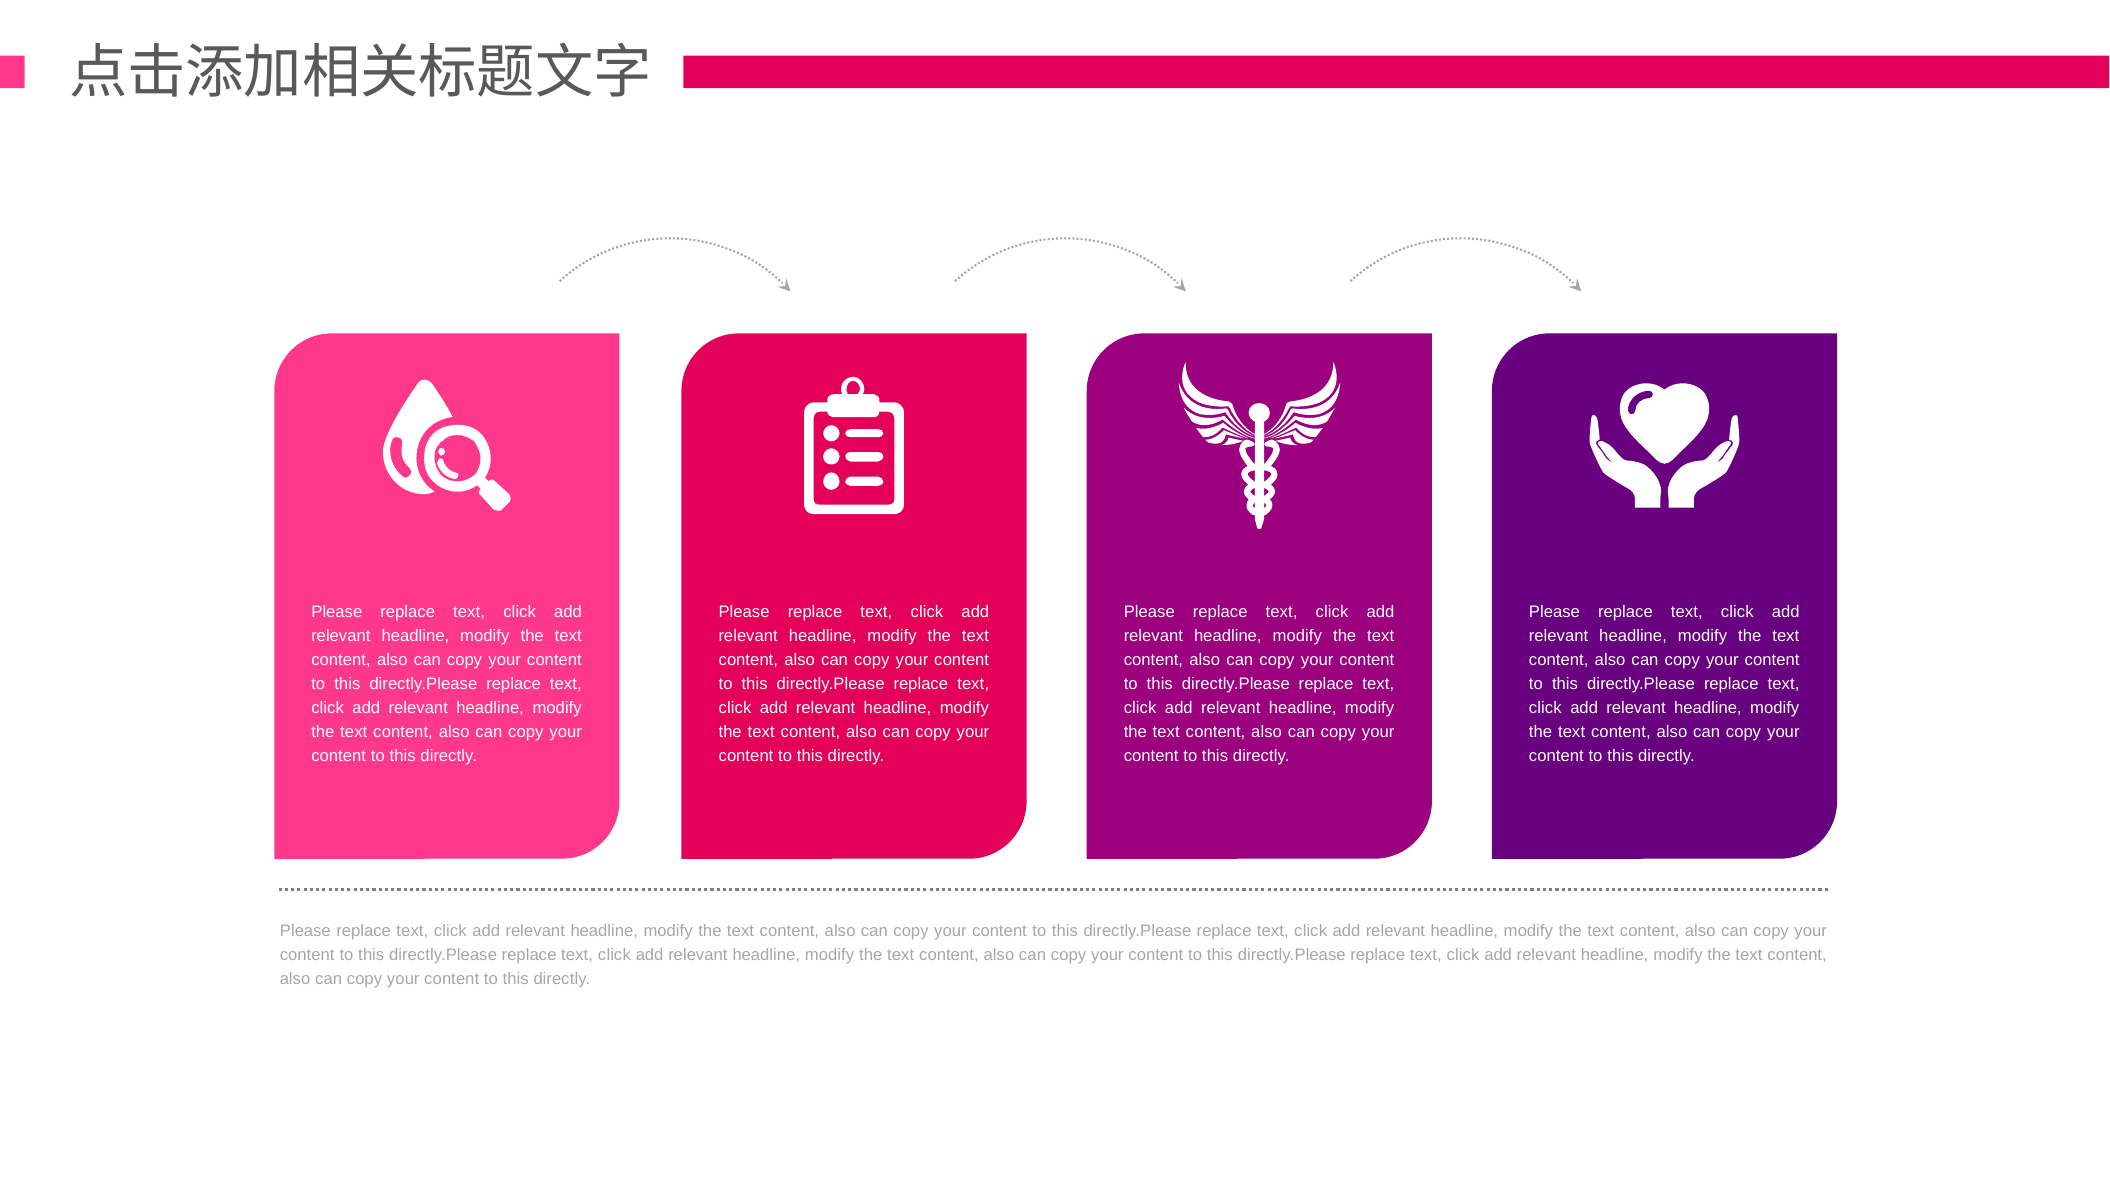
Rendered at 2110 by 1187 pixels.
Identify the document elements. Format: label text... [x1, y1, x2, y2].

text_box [382, 379, 511, 512]
text_box Please replace text, click add relevant headline, modify the text content, also can copy your content to this directly.Please replace text, click add relevant headline, modify the text content, also can copy your content to this directly.Please replace text, click add relevant headline, modify the text content, also can copy your content to this directly.Please replace text, click add relevant headline, modify the text content, also can copy your content to this directly. [279, 916, 1830, 989]
text_box [954, 237, 1186, 402]
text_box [804, 376, 904, 515]
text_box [1171, 361, 1347, 529]
text_box [273, 332, 621, 860]
text_box Please replace text, click add relevant headline, modify the text content, also can copy your content to this directly.Please replace text, click add relevant headline, modify the text content, also can copy your content to this directly. [1528, 597, 1800, 765]
text_box 点击添加相关标题文字 [54, 26, 667, 112]
text_box [1490, 332, 1839, 860]
text_box [680, 332, 1028, 860]
text_box [1350, 237, 1582, 402]
text_box [1085, 332, 1433, 860]
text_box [1589, 383, 1740, 508]
text_box Please replace text, click add relevant headline, modify the text content, also can copy your content to this directly.Please replace text, click add relevant headline, modify the text content, also can copy your content to this directly. [311, 597, 583, 765]
text_box Please replace text, click add relevant headline, modify the text content, also can copy your content to this directly.Please replace text, click add relevant headline, modify the text content, also can copy your content to this directly. [1123, 597, 1395, 765]
text_box Please replace text, click add relevant headline, modify the text content, also can copy your content to this directly.Please replace text, click add relevant headline, modify the text content, also can copy your content to this directly. [718, 597, 990, 765]
text_box [559, 237, 791, 402]
